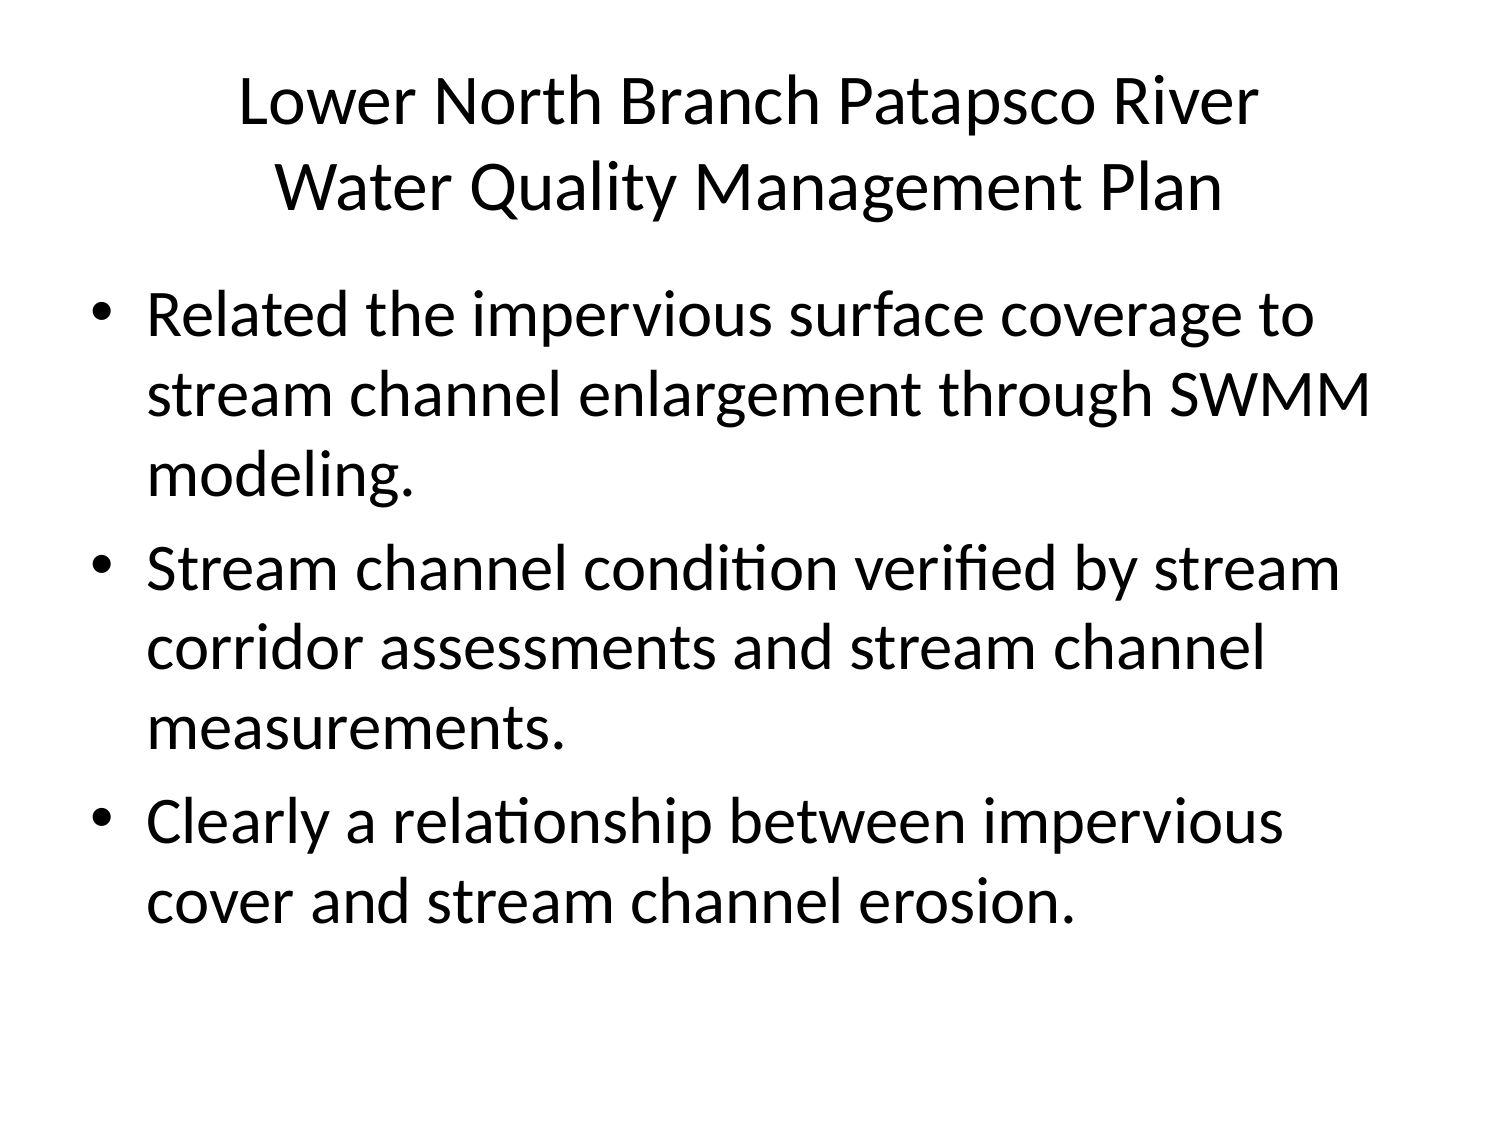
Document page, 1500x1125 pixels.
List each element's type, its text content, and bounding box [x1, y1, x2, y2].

title Lower North Branch Patapsco River Water Quality Management Plan [75, 45, 1425, 233]
list Related the impervious surface coverage to stream channel enlargement through SWMM modeling. Stream channel condition verified by stream corridor assessments and stream channel measurements. Clearly a relationship between impervious cover and stream channel erosion. [75, 262, 1425, 1005]
